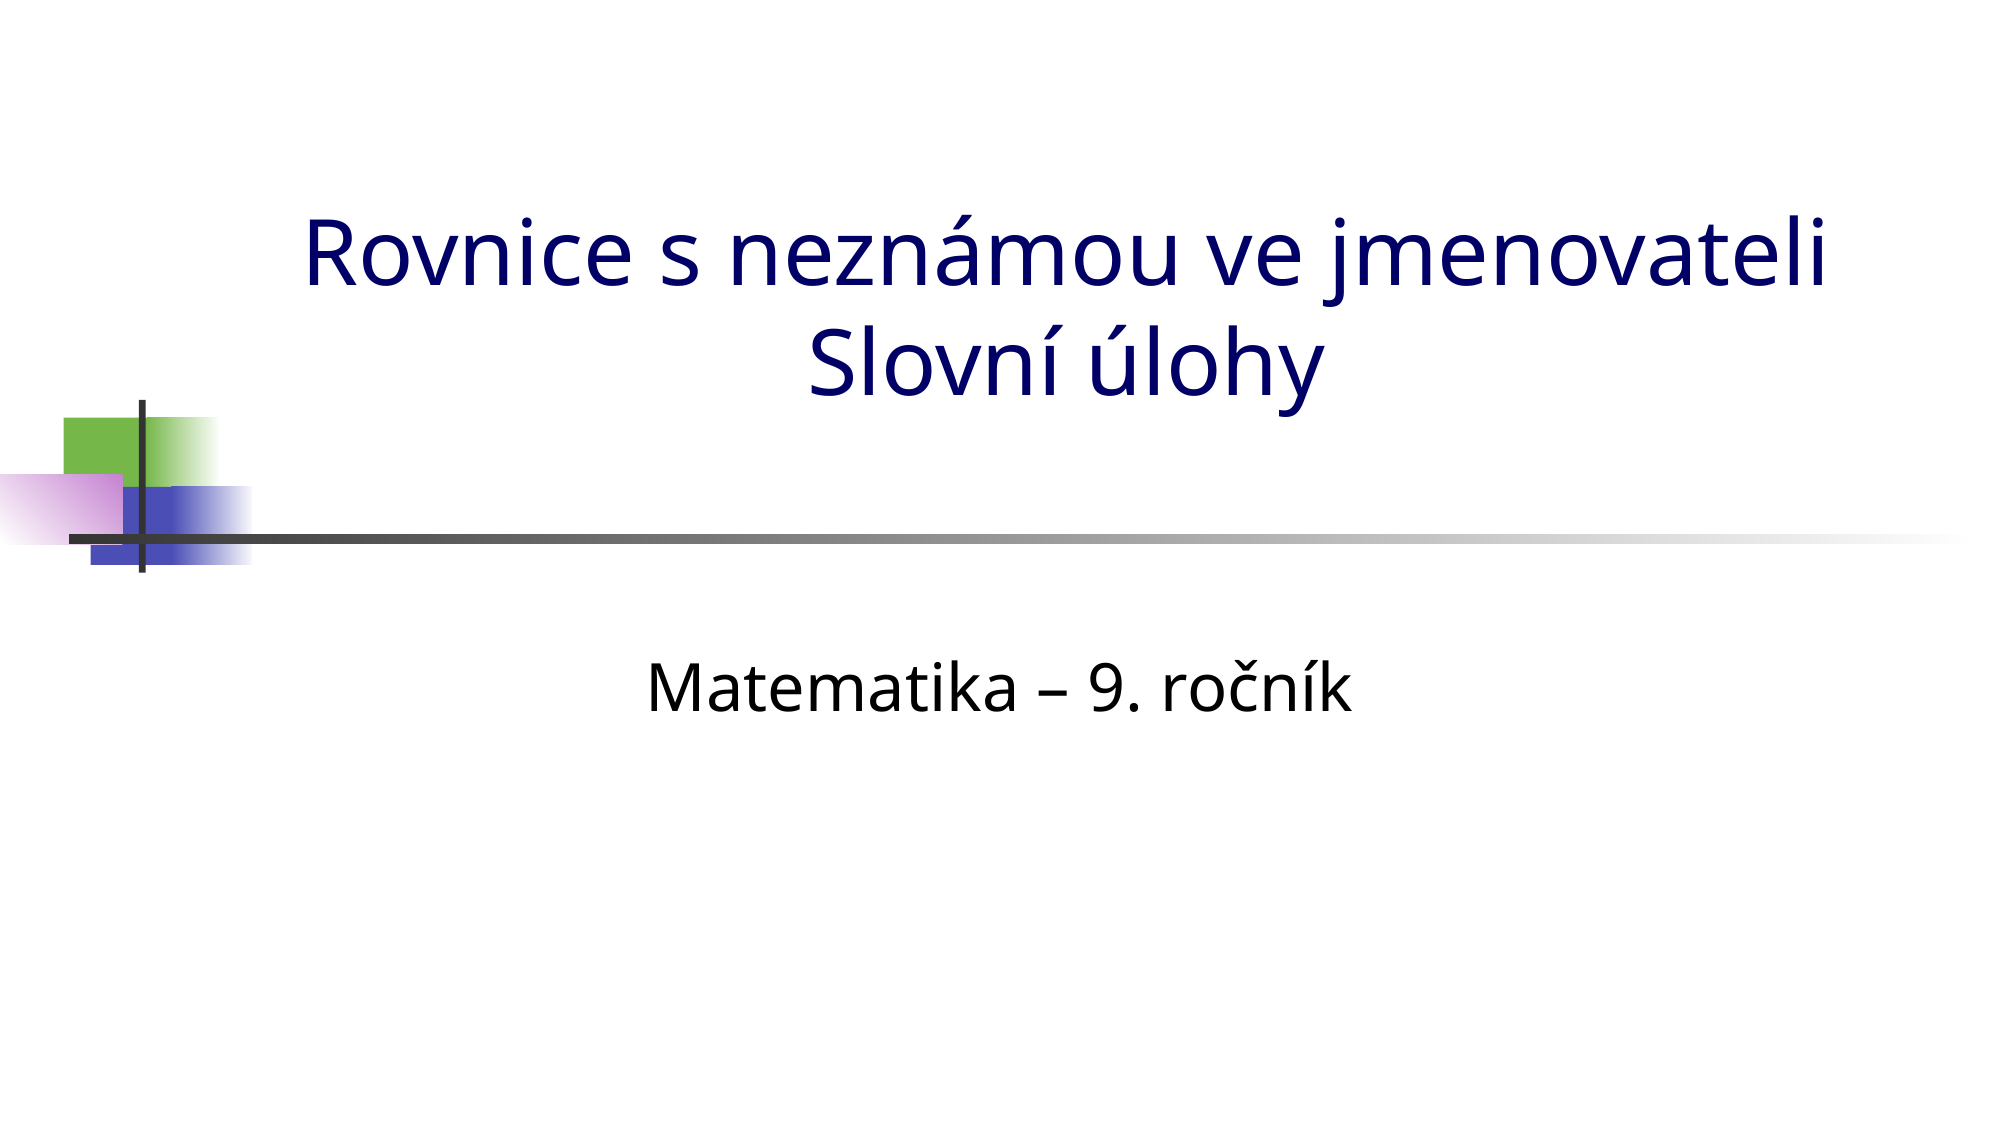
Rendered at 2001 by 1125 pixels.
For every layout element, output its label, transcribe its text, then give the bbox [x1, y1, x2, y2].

subtitle Matematika – 9. ročník [299, 637, 1701, 926]
title Rovnice s neznámou ve jmenovateli Slovní úlohy [216, 136, 1917, 421]
